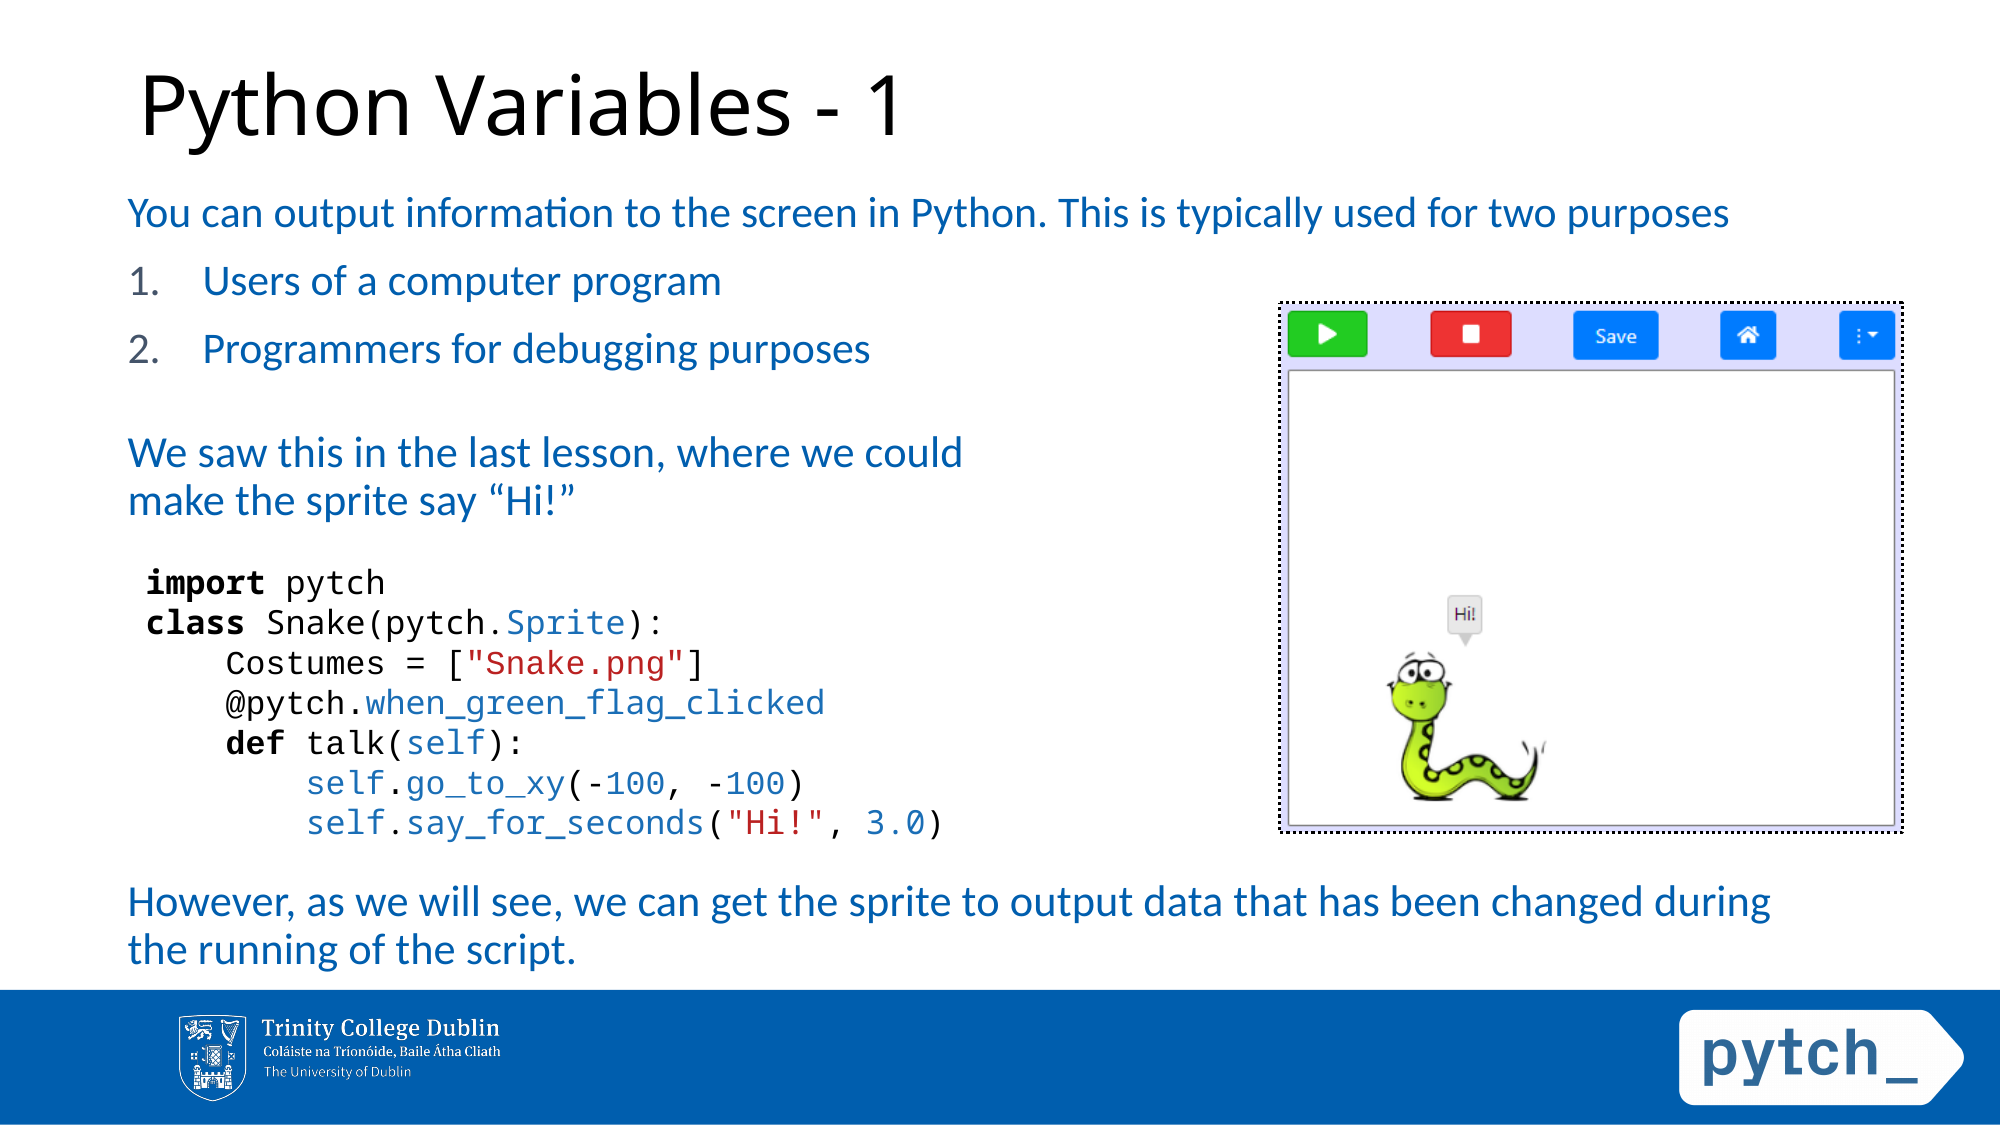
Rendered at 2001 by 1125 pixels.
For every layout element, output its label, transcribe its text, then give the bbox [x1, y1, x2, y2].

title Python Variables - 1 [123, 0, 1849, 181]
picture [1281, 304, 1901, 832]
text_box However, as we will see, we can get the sprite to output data that has been changed during the running of the script. [112, 870, 1849, 987]
list You can output information to the screen in Python. This is typically used for two purposes Users of a computer program Programmers for debugging purposes [112, 181, 1941, 454]
picture [1590, 894, 2000, 1125]
text_box import pytch class Snake(pytch.Sprite): Costumes = ["Snake.png"] @pytch.when_green_flag_clicked def talk(self): self.go_to_xy(-100, -100) self.say_for_seconds("Hi!", 3.0) [130, 554, 1177, 854]
picture [178, 1014, 502, 1102]
text_box We saw this in the last lesson, where we could make the sprite say “Hi!” [112, 421, 1072, 538]
